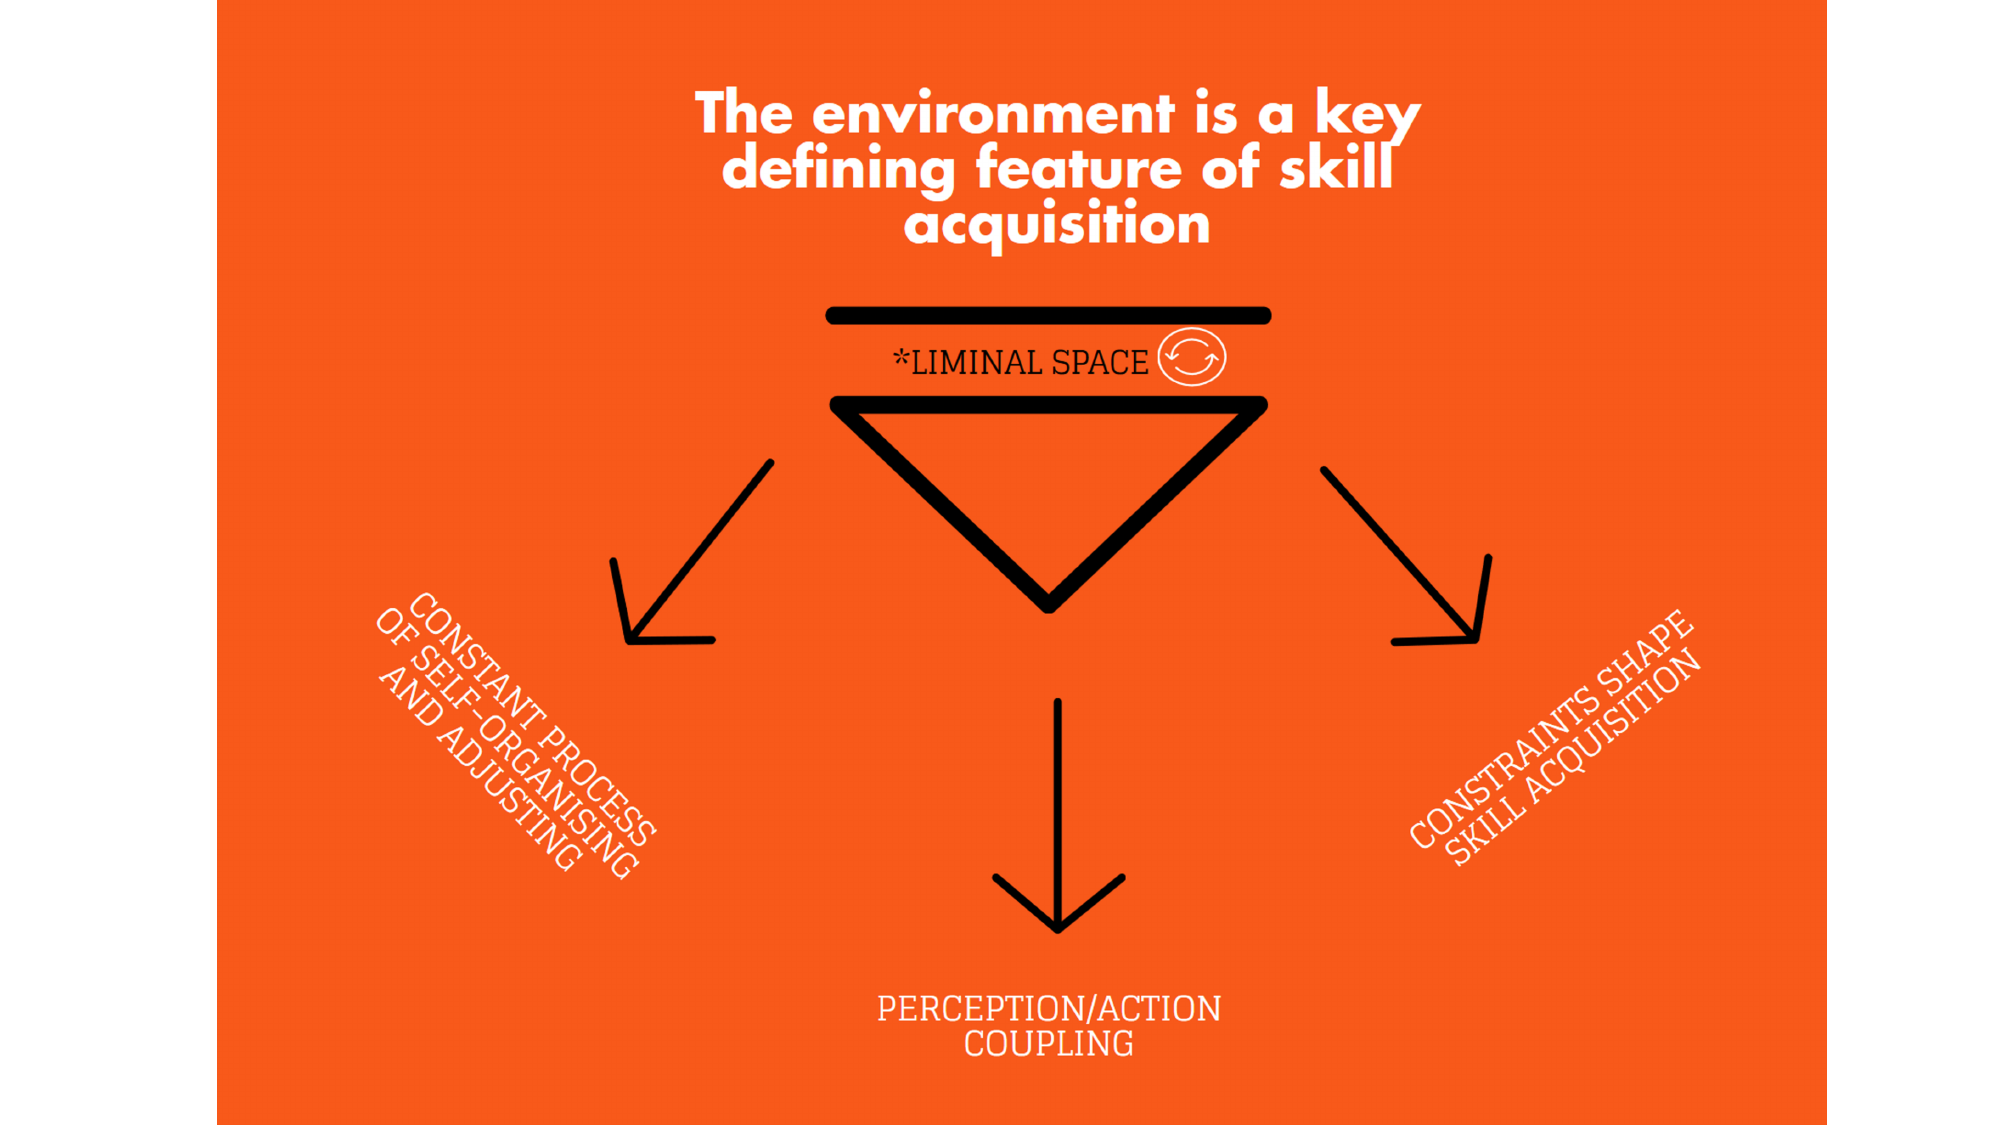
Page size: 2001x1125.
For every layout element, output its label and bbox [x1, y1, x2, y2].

picture [217, 0, 1827, 1125]
